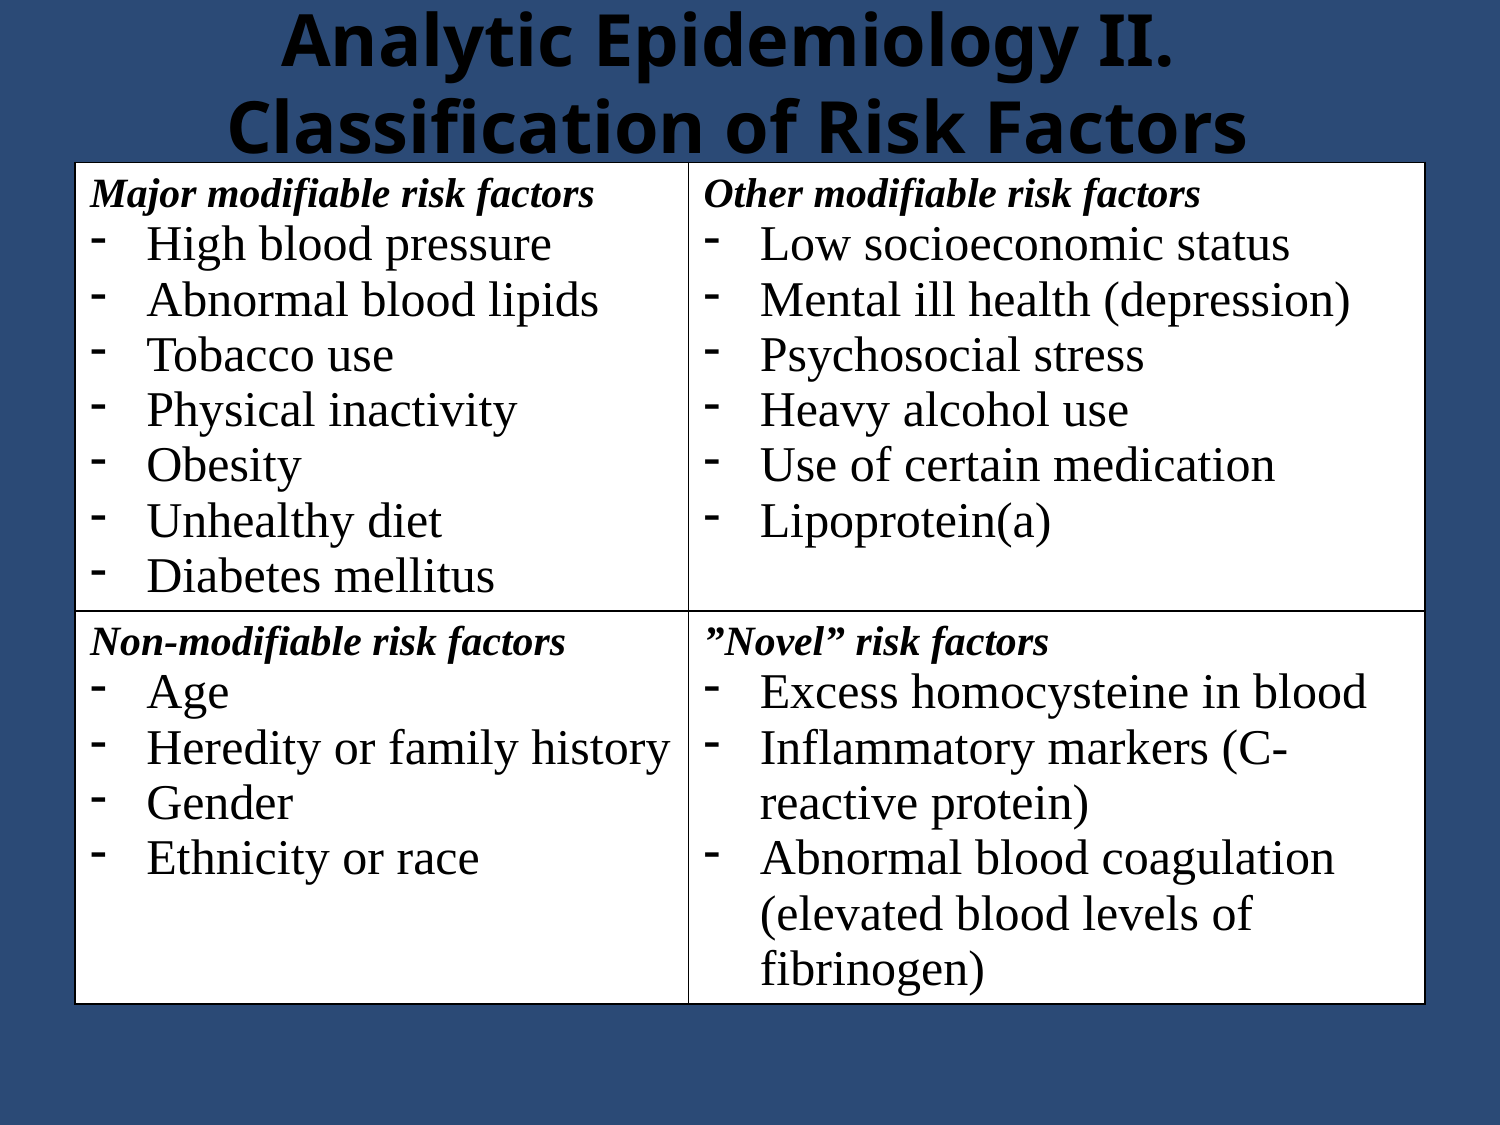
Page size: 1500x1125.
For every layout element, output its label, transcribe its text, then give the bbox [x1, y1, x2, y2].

title Analytic Epidemiology II. Classification of Risk Factors [62, 0, 1413, 175]
table_header Major modifiable risk factors High blood pressure Abnormal blood lipids Tobacco use Physical inactivity Obesity Unhealthy diet Diabetes mellitus [76, 163, 688, 610]
table_cell ”Novel” risk factors Excess homocysteine in blood Inflammatory markers (C-reactive protein) Abnormal blood coagulation (elevated blood levels of fibrinogen) [689, 612, 1424, 1003]
table_cell Non-modifiable risk factors Age Heredity or family history Gender Ethnicity or race [76, 612, 688, 1003]
table_header Other modifiable risk factors Low socioeconomic status Mental ill health (depression) Psychosocial stress Heavy alcohol use Use of certain medication Lipoprotein(a) [689, 163, 1424, 610]
